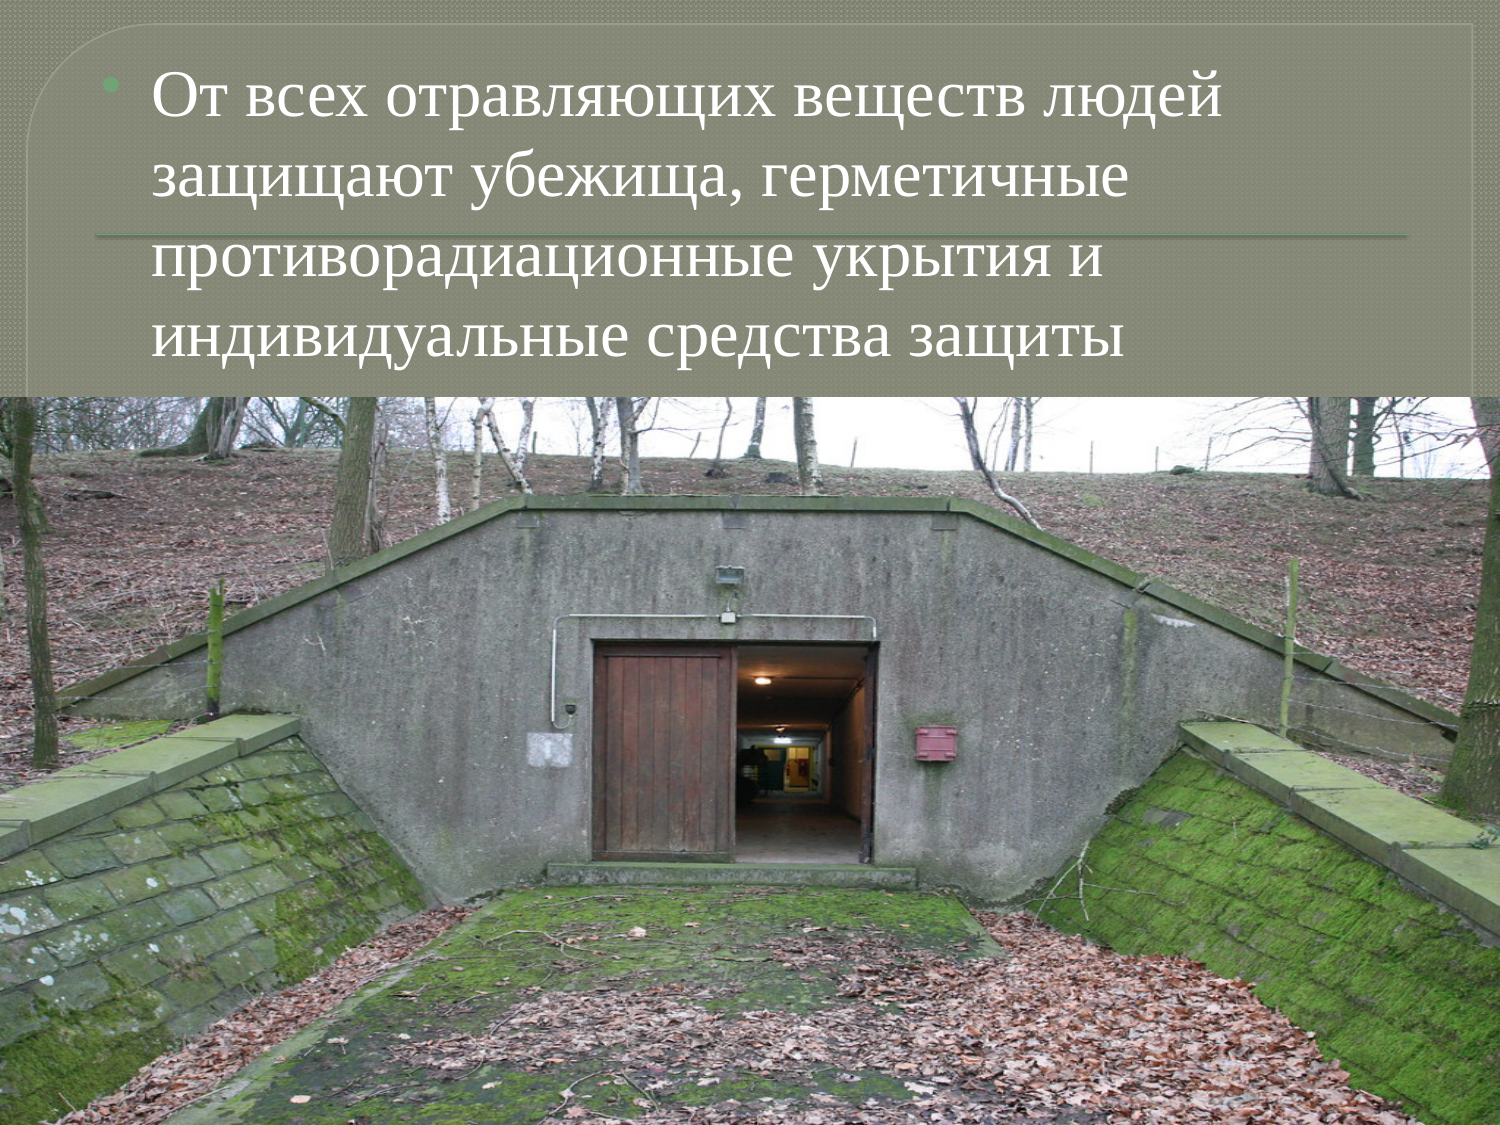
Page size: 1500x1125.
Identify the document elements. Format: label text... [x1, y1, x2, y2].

picture [0, 396, 1500, 1125]
list От всех отравляющих веществ людей защищают убежища, герметичные противорадиационные укрытия и индивидуальные средства защиты [88, 42, 1425, 396]
